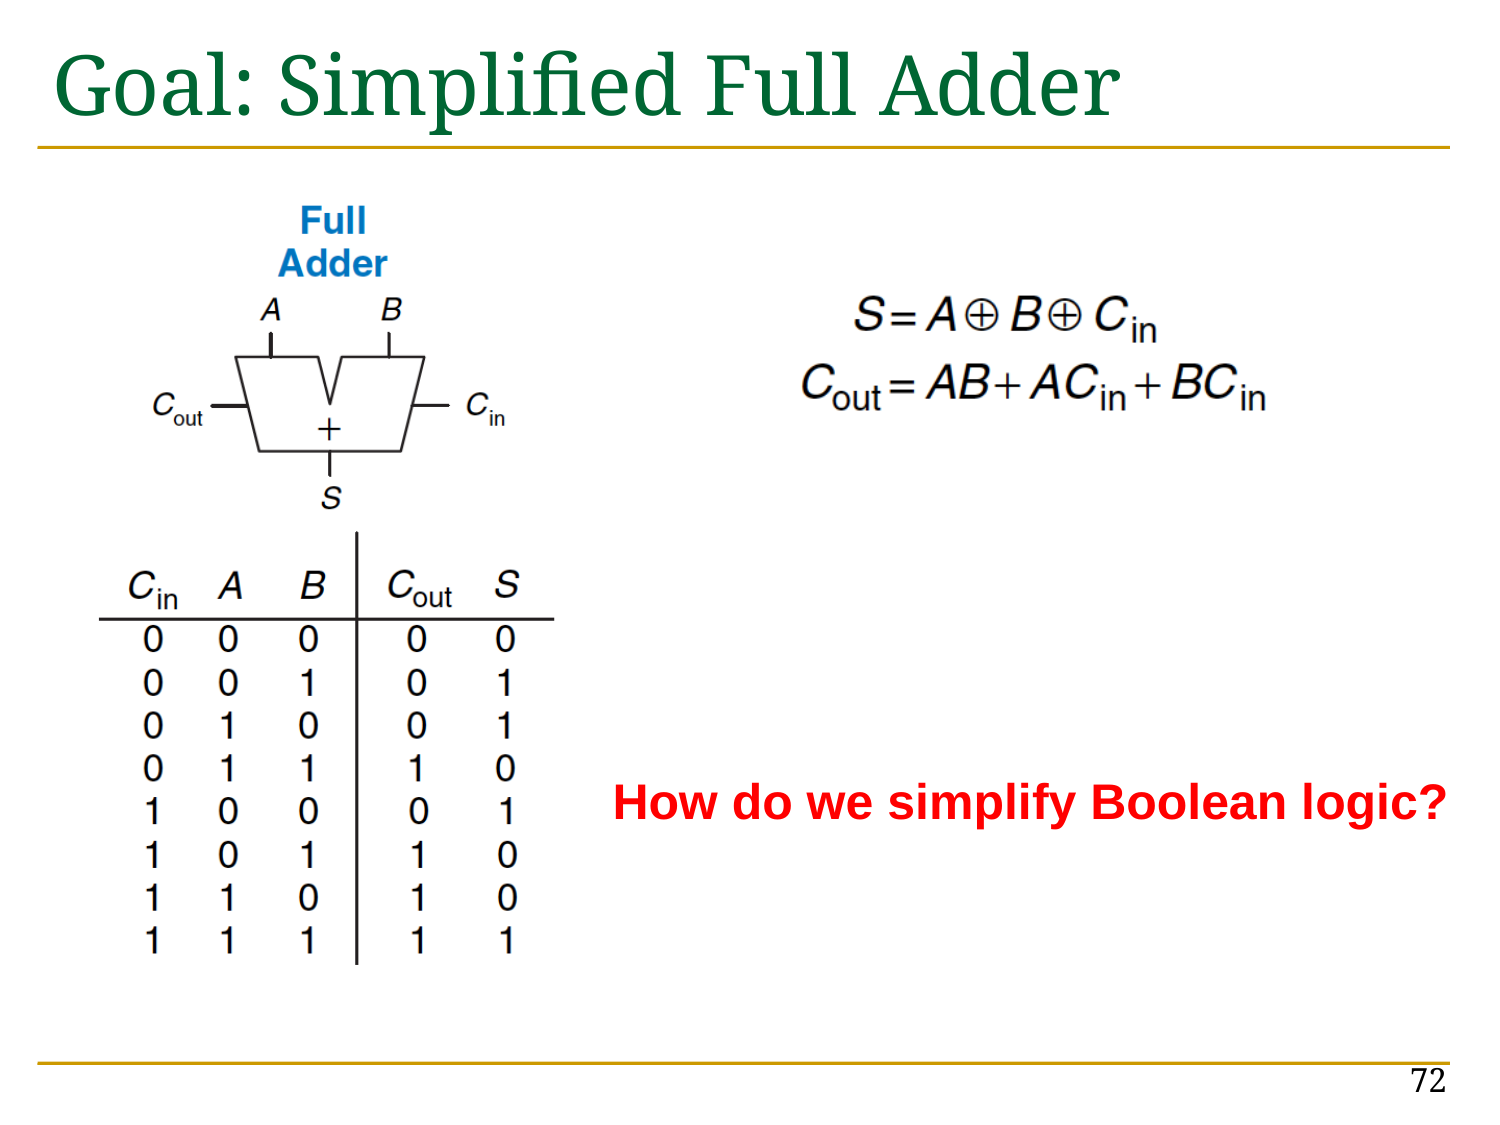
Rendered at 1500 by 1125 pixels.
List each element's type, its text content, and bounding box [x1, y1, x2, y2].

text_box How do we simplify Boolean logic? [597, 762, 1465, 838]
picture [774, 271, 1288, 438]
picture [74, 189, 574, 990]
slide_number 72 [1111, 1036, 1462, 1112]
title Goal: Simplified Full Adder [37, 24, 1450, 200]
